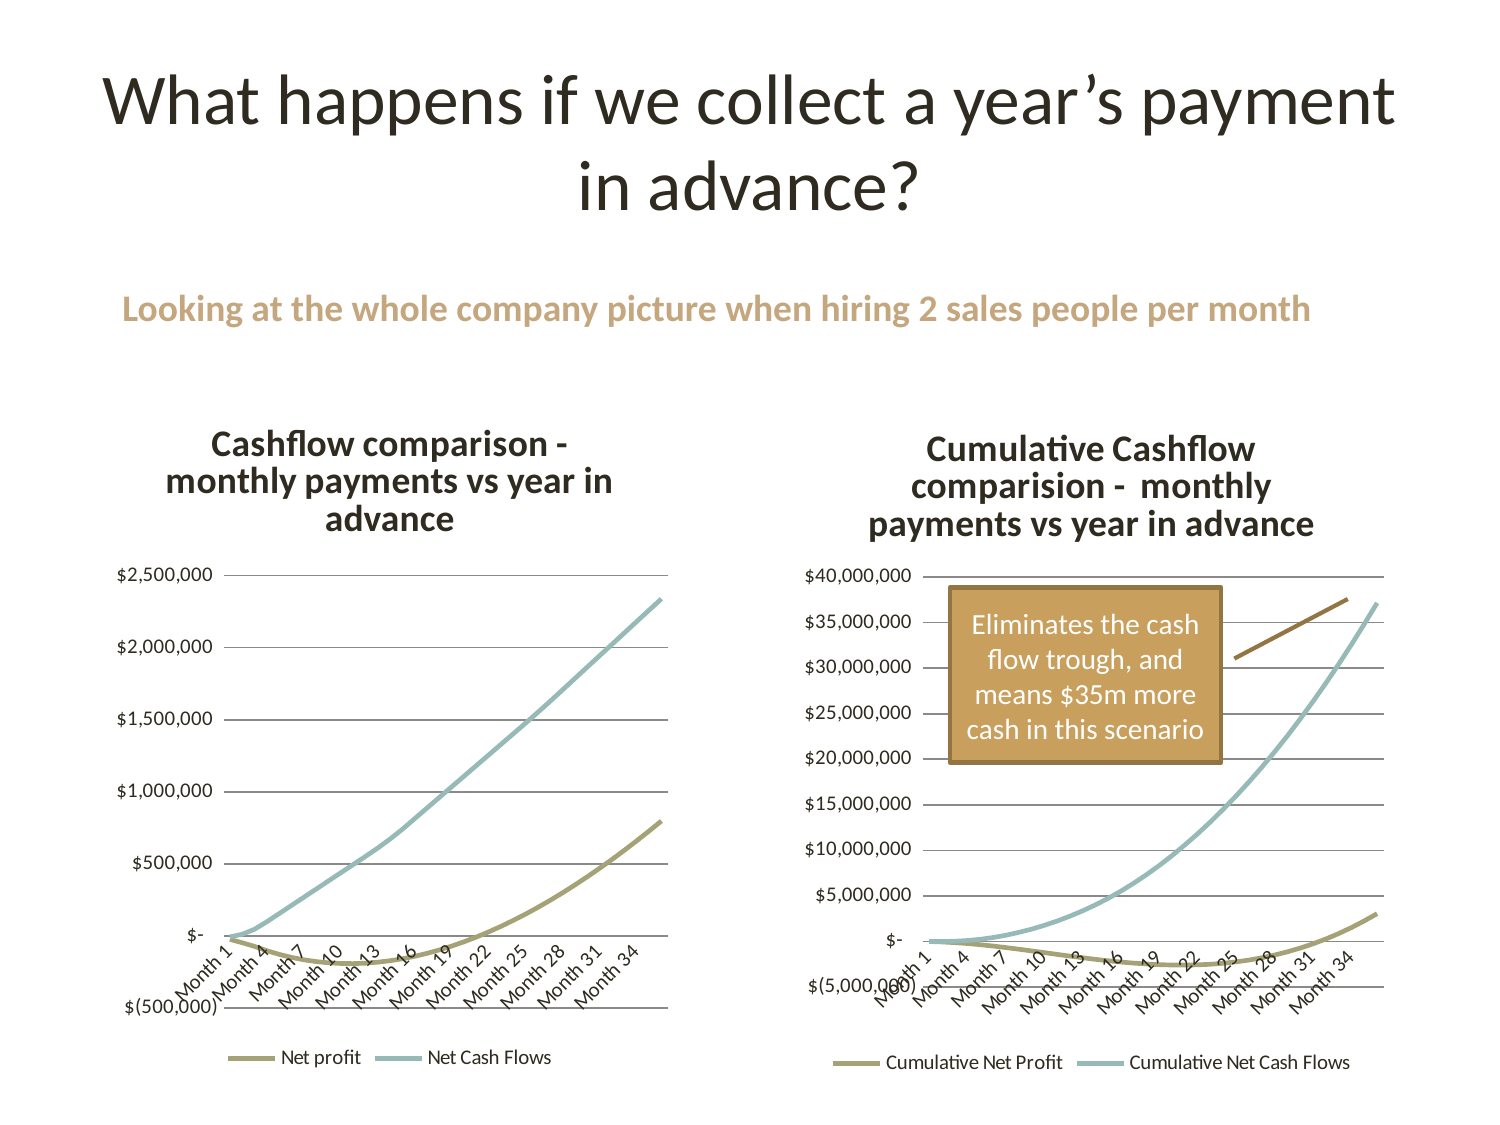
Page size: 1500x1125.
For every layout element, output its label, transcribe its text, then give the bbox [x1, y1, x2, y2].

chart [99, 394, 680, 1076]
chart [787, 399, 1396, 1081]
title What happens if we collect a year’s payment in advance? [75, 45, 1425, 233]
text_box Looking at the whole company picture when hiring 2 sales people per month [107, 276, 1328, 337]
